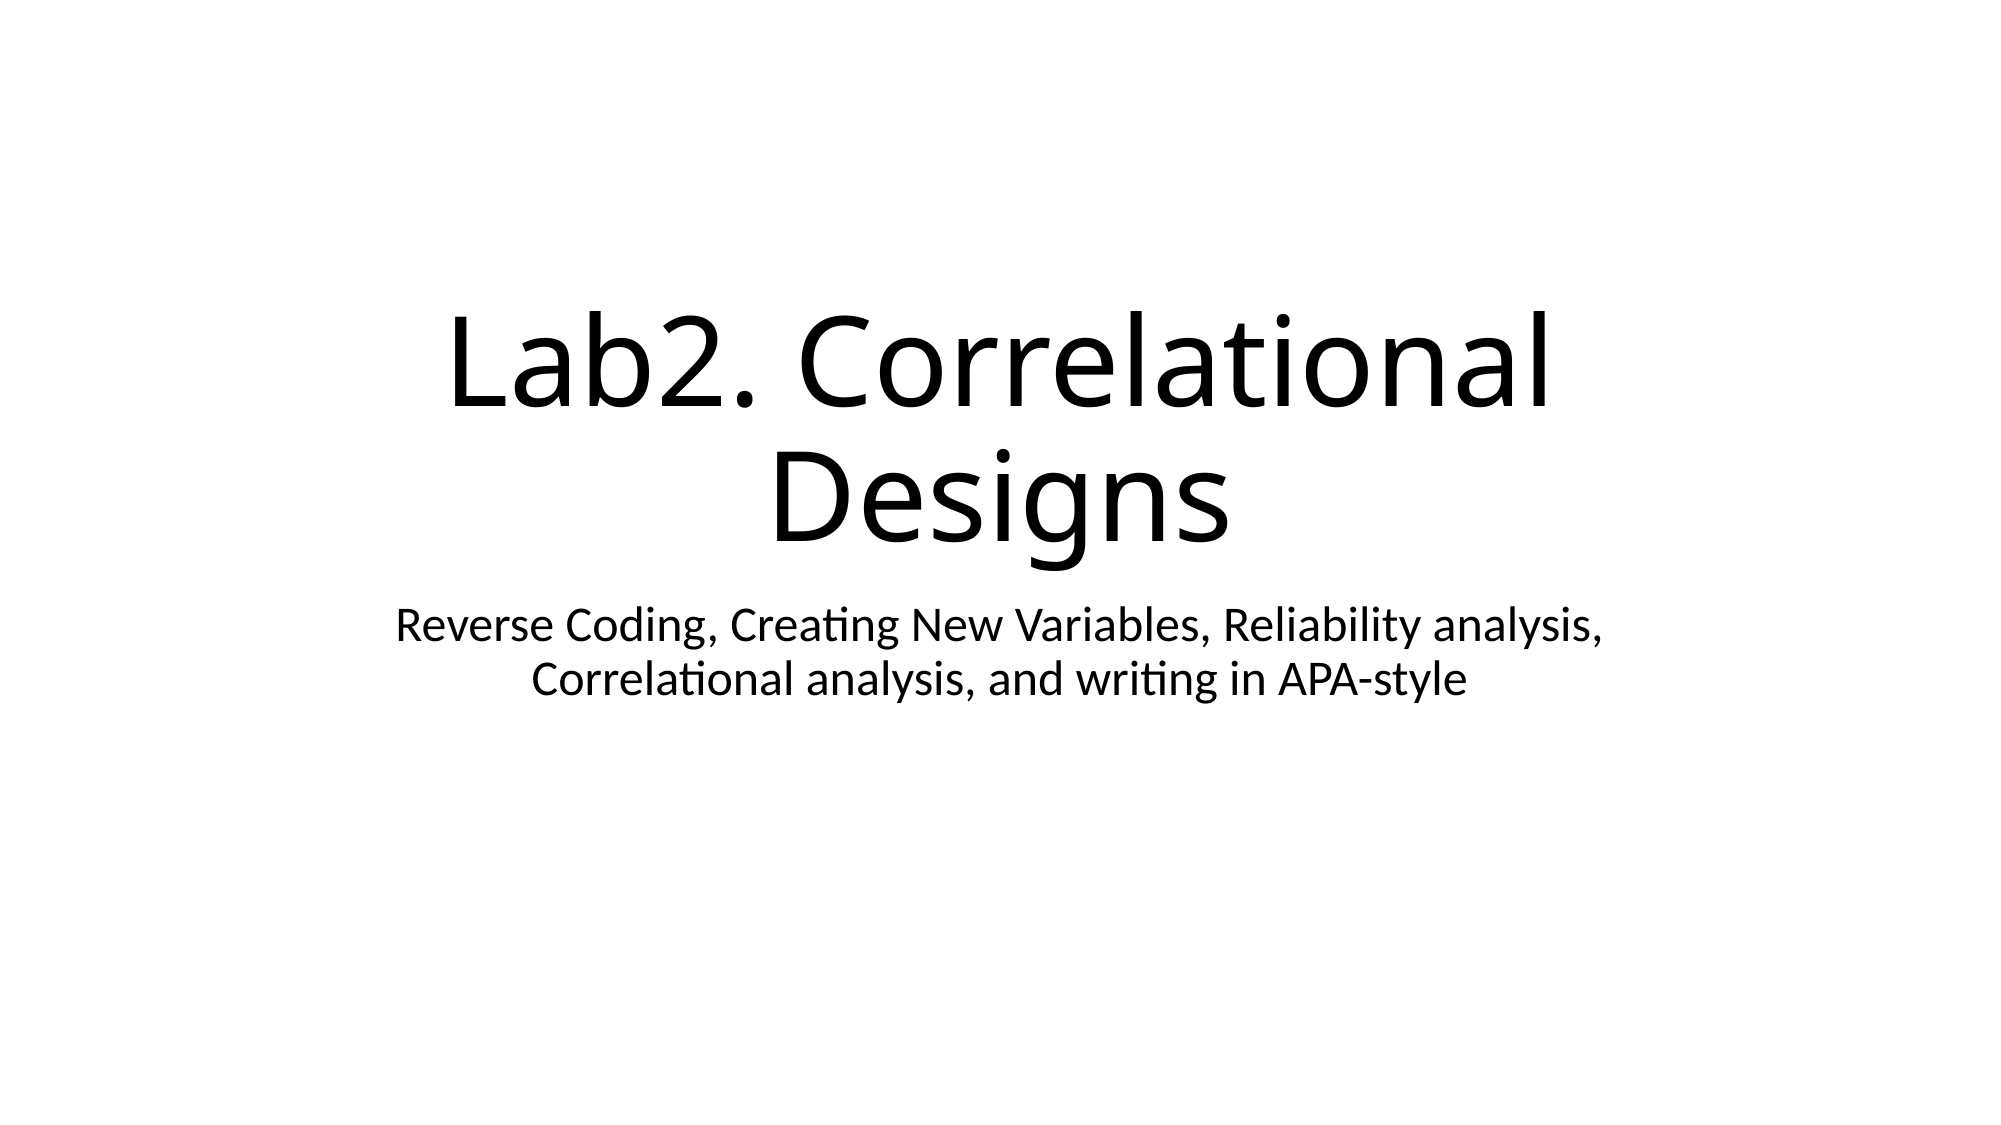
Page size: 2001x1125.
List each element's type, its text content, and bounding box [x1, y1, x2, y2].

subtitle Reverse Coding, Creating New Variables, Reliability analysis, Correlational analysis, and writing in APA-style [249, 590, 1750, 863]
title Lab2. Correlational Designs [249, 184, 1750, 576]
